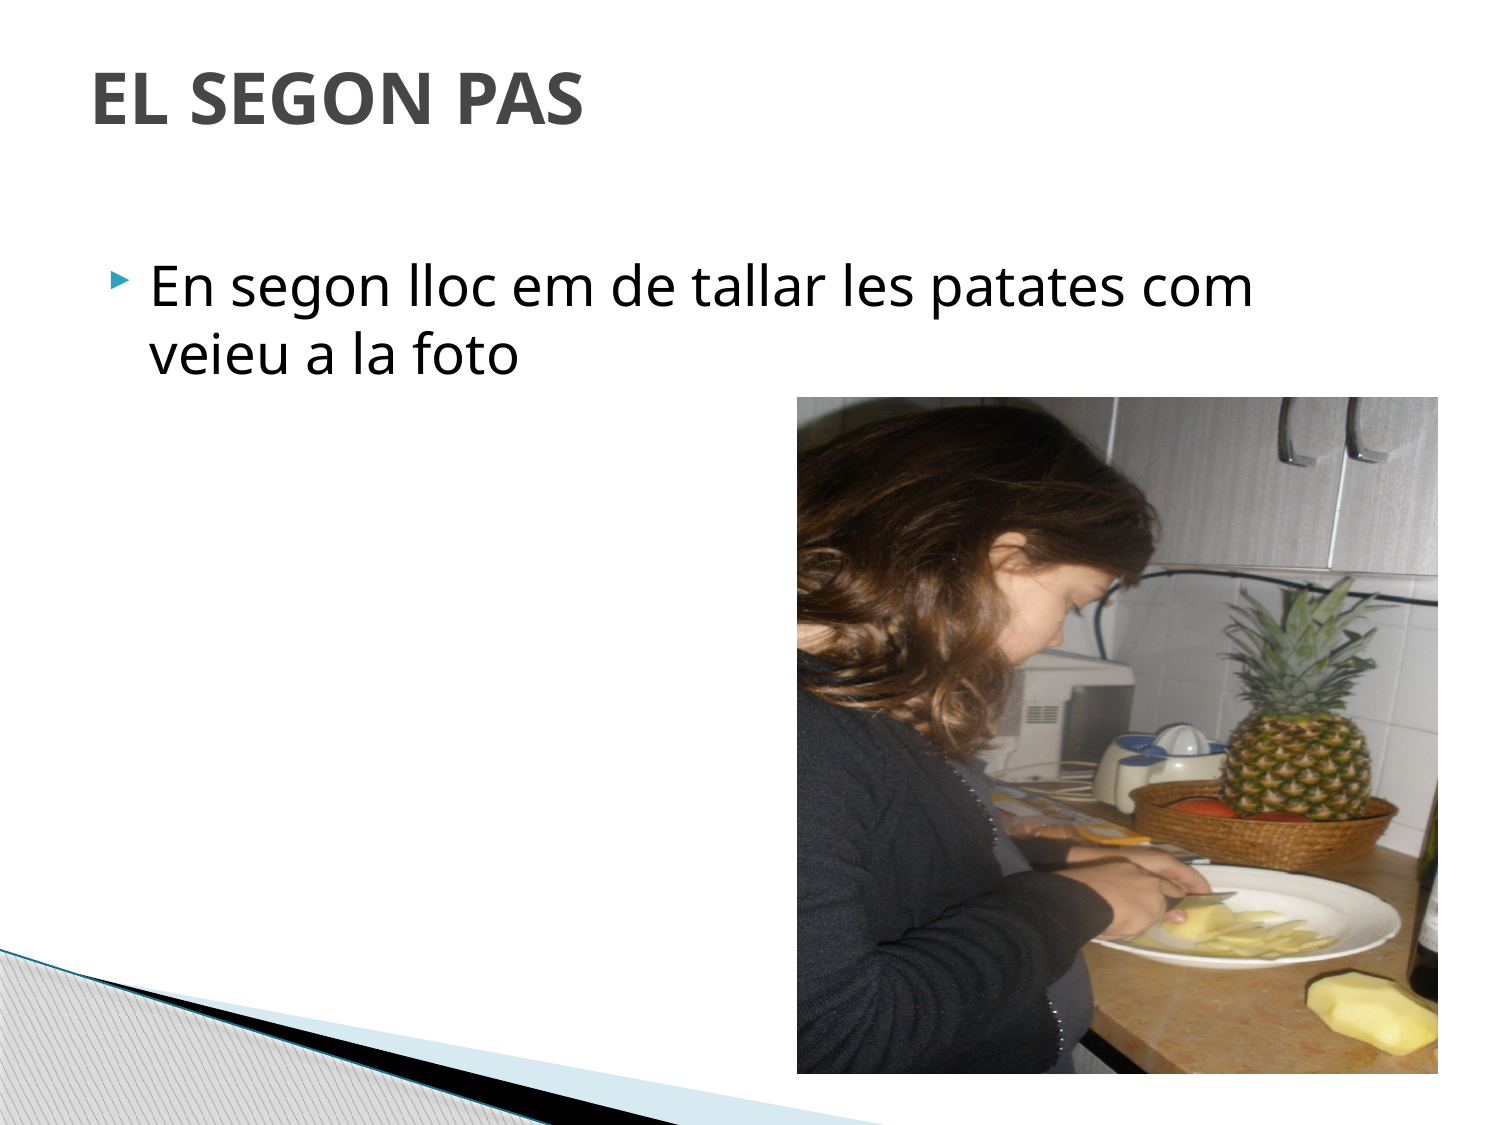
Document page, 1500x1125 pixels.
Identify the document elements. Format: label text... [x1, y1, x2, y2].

title EL SEGON PAS [75, 45, 1425, 233]
picture [796, 396, 1438, 1075]
list En segon lloc em de tallar les patates com veieu a la foto [75, 243, 1425, 986]
